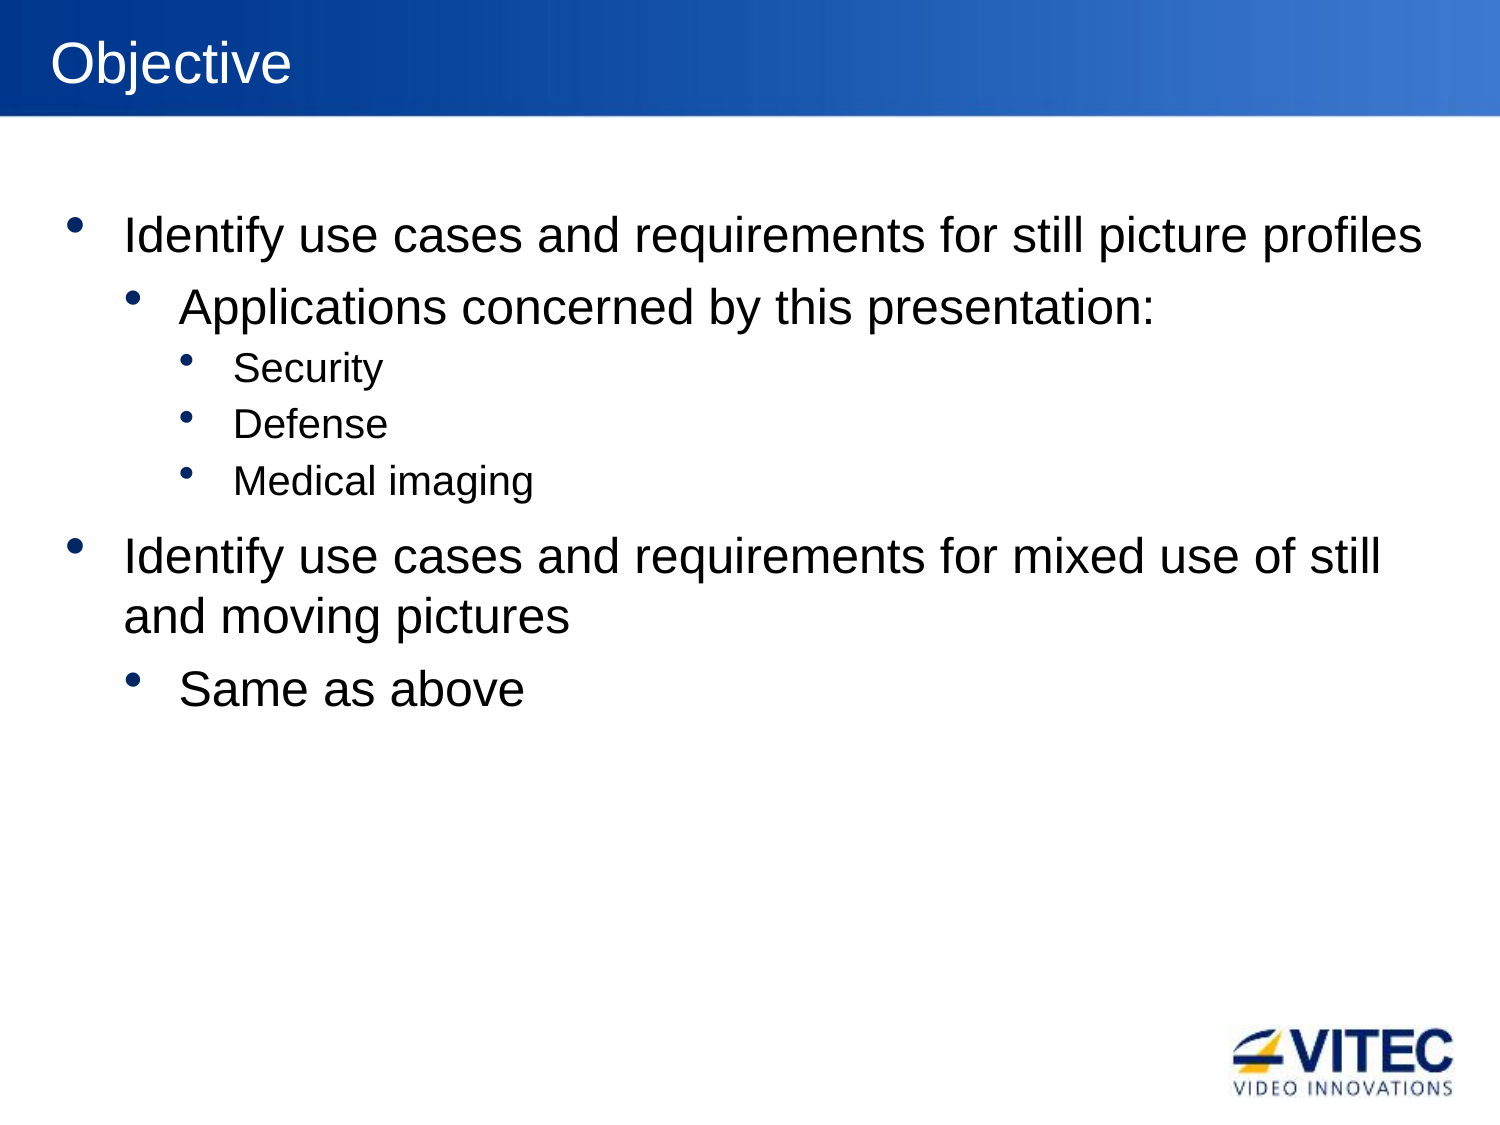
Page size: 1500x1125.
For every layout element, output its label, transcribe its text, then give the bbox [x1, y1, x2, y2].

picture [0, 0, 1500, 118]
title Objective [49, 11, 1451, 110]
picture [1229, 1025, 1455, 1098]
list Identify use cases and requirements for still picture profiles Applications concerned by this presentation: Security Defense Medical imaging Identify use cases and requirements for mixed use of still and moving pictures Same as above [49, 194, 1461, 1002]
